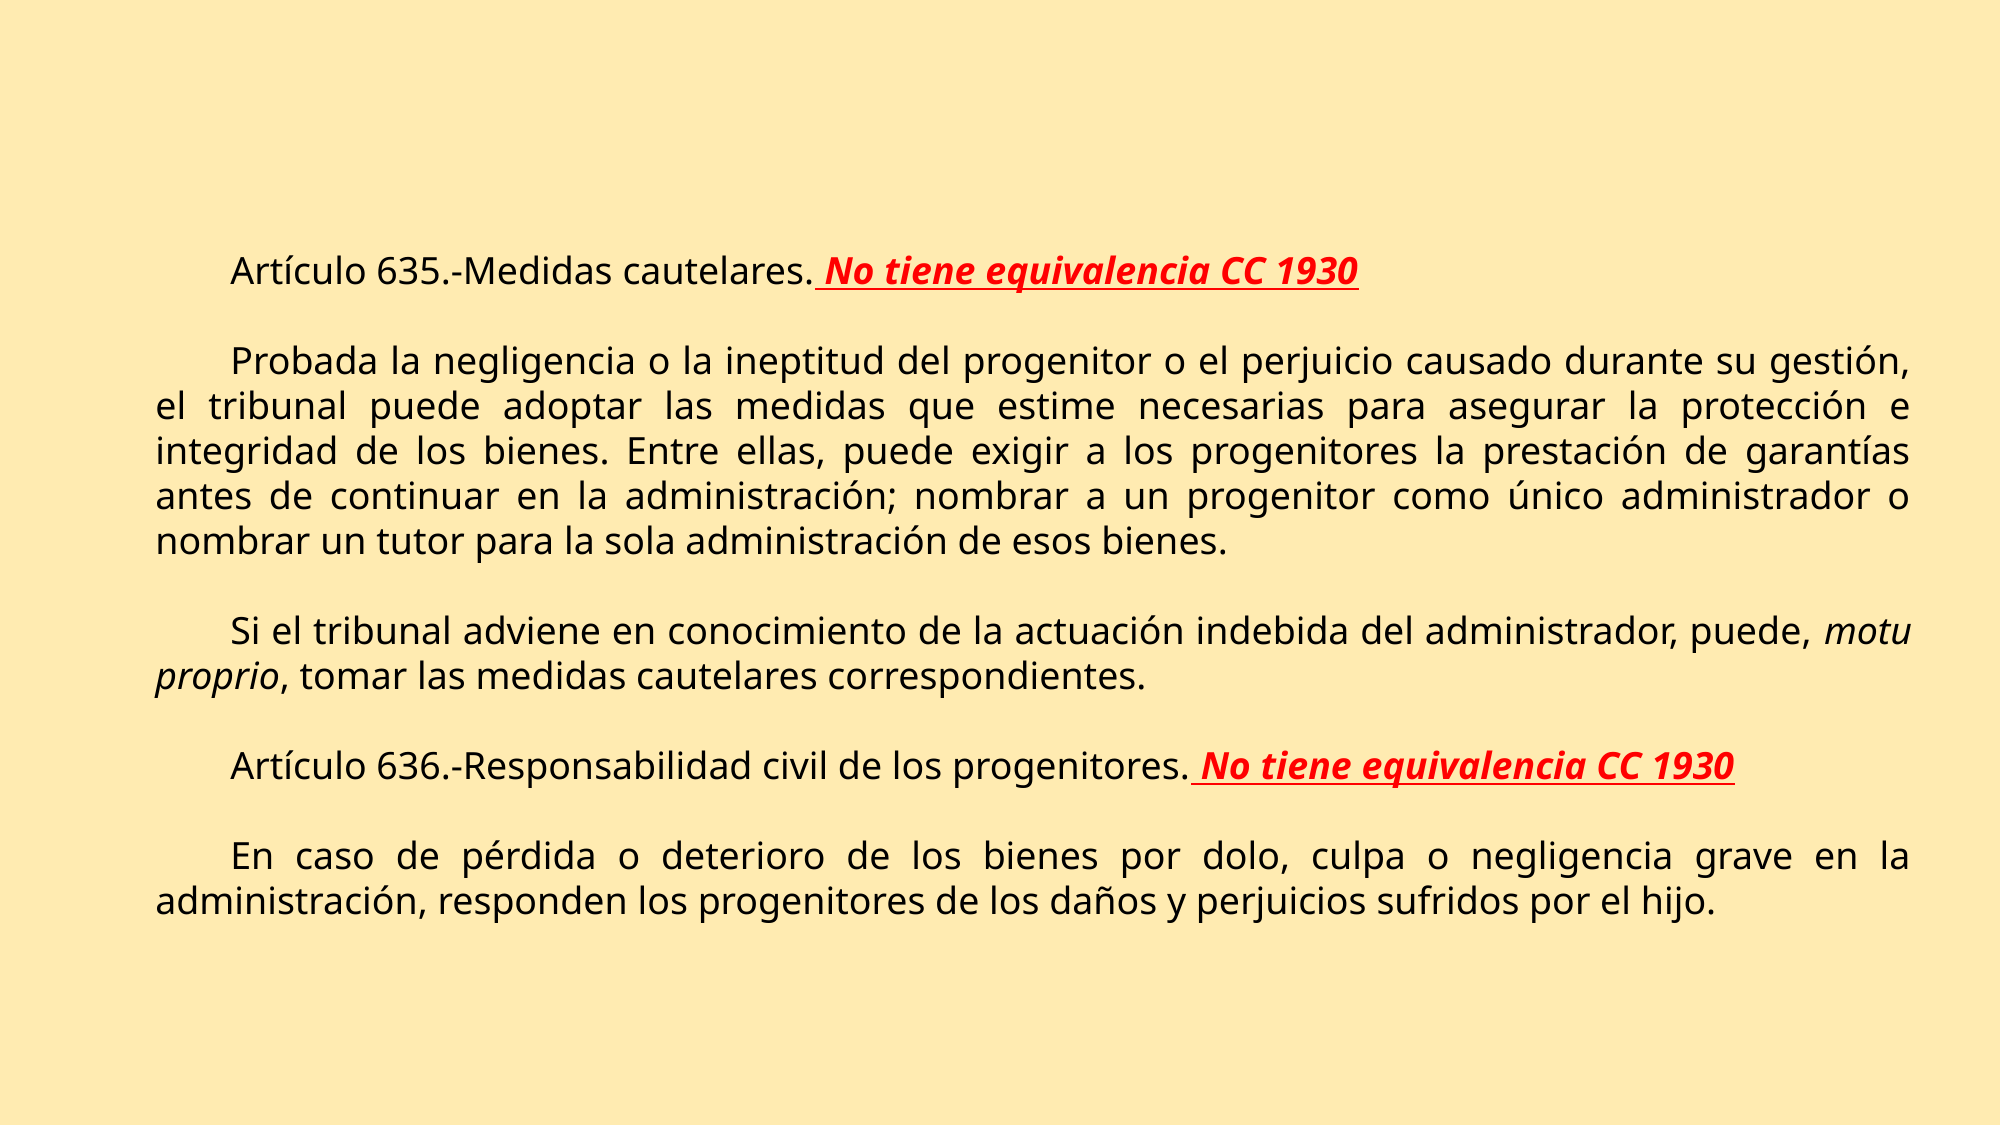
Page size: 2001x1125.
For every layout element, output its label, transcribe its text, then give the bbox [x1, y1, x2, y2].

text_box Artículo 635.-Medidas cautelares. No tiene equivalencia CC 1930 Probada la negligencia o la ineptitud del progenitor o el perjuicio causado durante su gestión, el tribunal puede adoptar las medidas que estime necesarias para asegurar la protección e integridad de los bienes. Entre ellas, puede exigir a los progenitores la prestación de garantías antes de continuar en la administración; nombrar a un progenitor como único administrador o nombrar un tutor para la sola administración de esos bienes. Si el tribunal adviene en conocimiento de la actuación indebida del administrador, puede, motu proprio, tomar las medidas cautelares correspondientes. Artículo 636.-Responsabilidad civil de los progenitores. No tiene equivalencia CC 1930 En caso de pérdida o deterioro de los bienes por dolo, culpa o negligencia grave en la administración, responden los progenitores de los daños y perjuicios sufridos por el hijo. [140, 239, 1927, 930]
